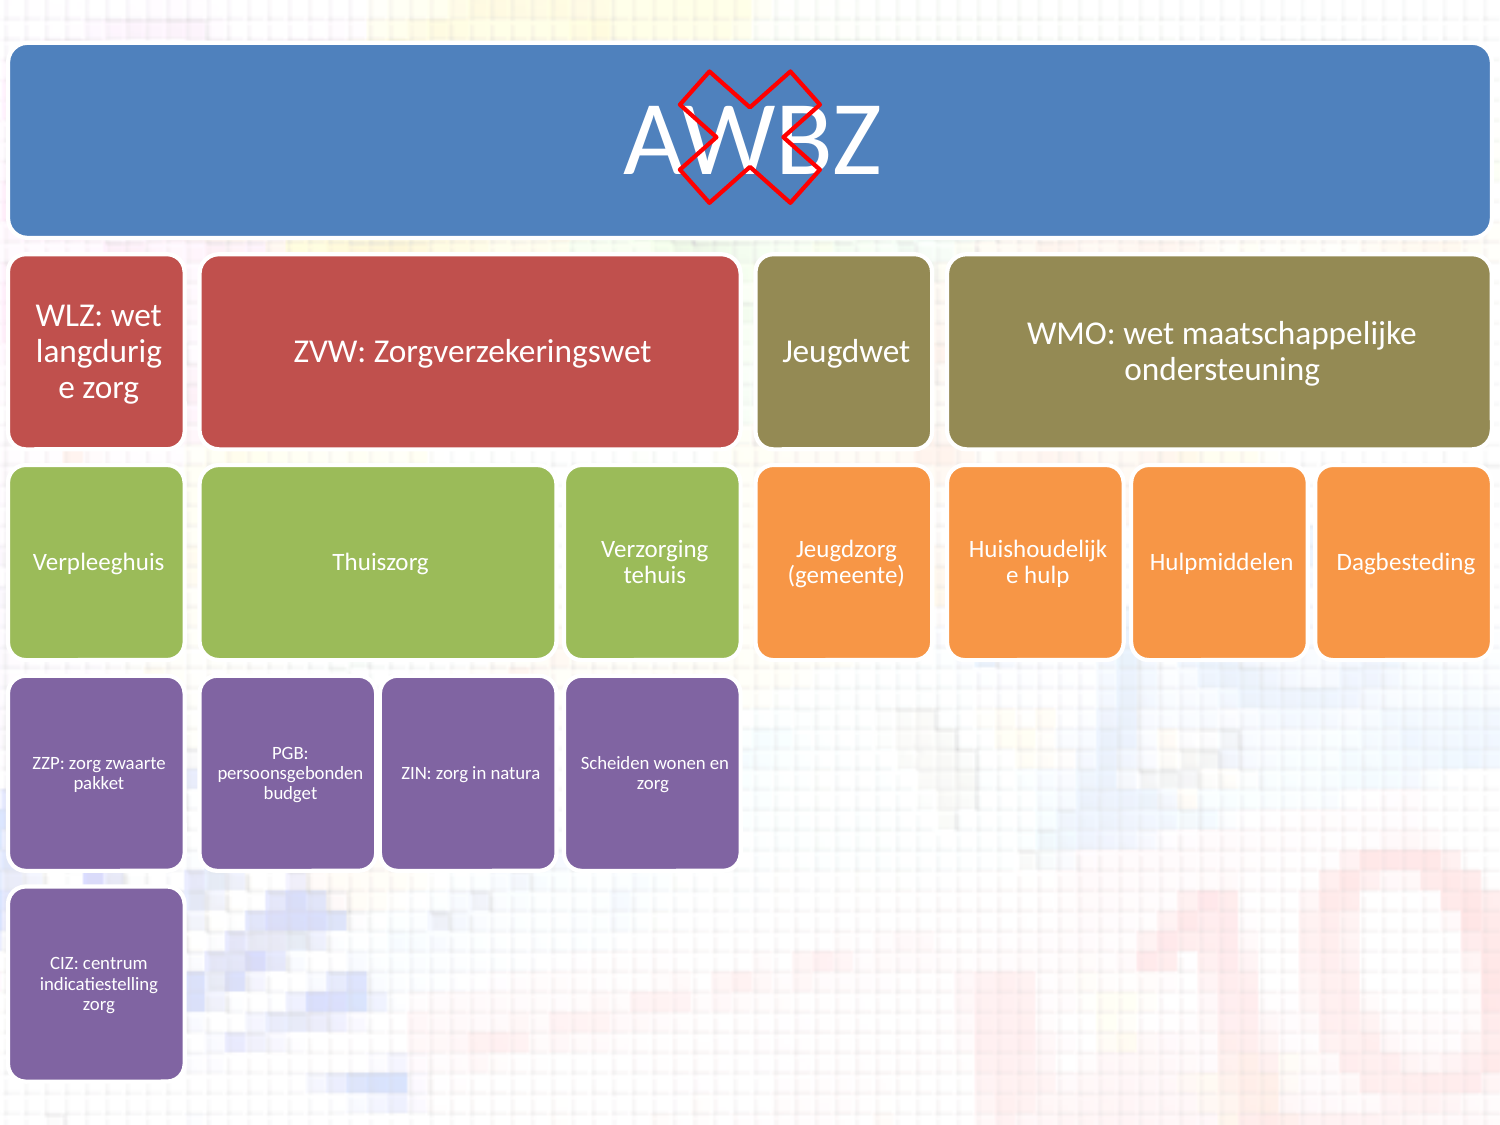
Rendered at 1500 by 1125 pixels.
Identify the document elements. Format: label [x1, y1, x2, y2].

text_box [7, 42, 1493, 1083]
picture [0, 0, 1500, 1125]
